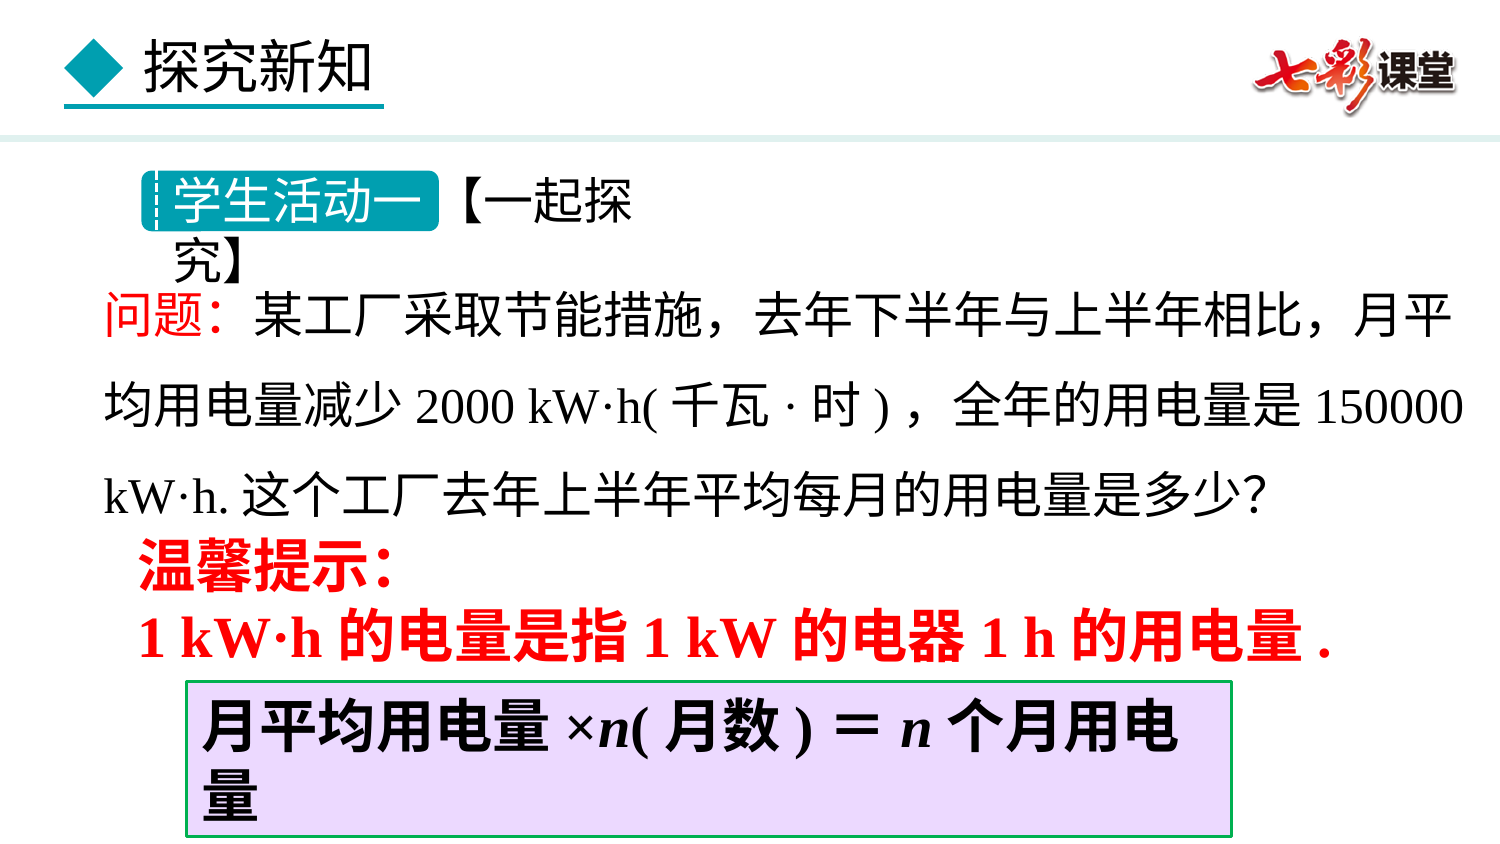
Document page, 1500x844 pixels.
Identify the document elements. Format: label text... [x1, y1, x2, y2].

text_box 月平均用电量×n(月数)＝n个月用电量 [186, 681, 1232, 837]
picture [1249, 32, 1461, 118]
text_box 温馨提示： 1 kW·h的电量是指1 kW的电器1 h的用电量. [122, 522, 1347, 677]
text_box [141, 161, 744, 238]
text_box 问题：某工厂采取节能措施，去年下半年与上半年相比，月平均用电量减少2000 kW·h(千瓦·时)，全年的用电量是150000 kW·h.这个工厂去年上半年平均每月的用电量是多少？ [88, 245, 1483, 531]
